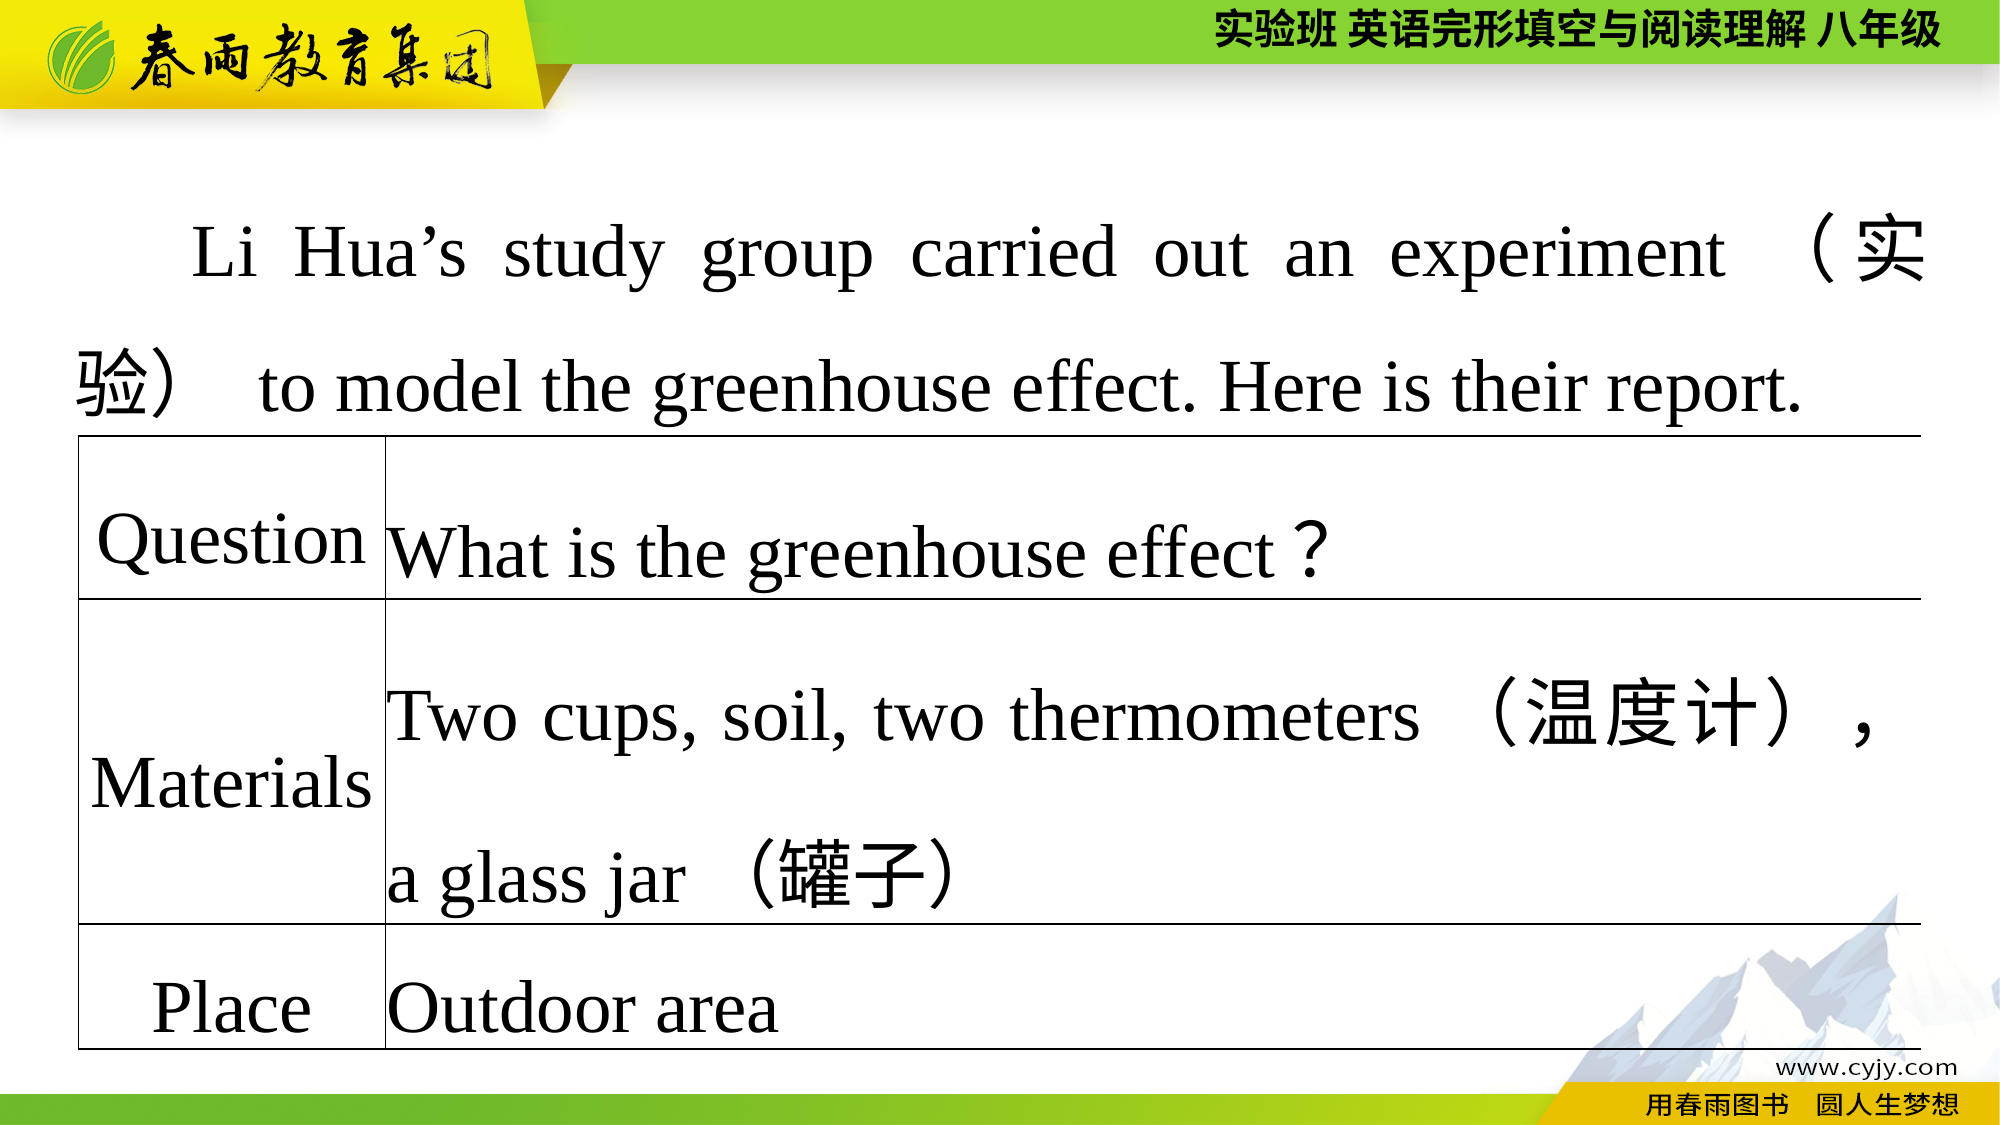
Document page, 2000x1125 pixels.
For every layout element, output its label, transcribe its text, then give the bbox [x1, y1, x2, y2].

picture [0, 0, 2000, 1125]
list Li Hua’s study group carried out an experiment（实验） to model the greenhouse effect. Here is their report. [59, 149, 1944, 421]
table_header What is the greenhouse effect？ [386, 437, 1921, 598]
table_header Question [79, 437, 385, 598]
table_cell Two cups, soil, two thermometers（温度计）， a glass jar（罐子） [386, 600, 1921, 923]
table_cell Place [79, 925, 385, 1048]
table_cell Outdoor area [386, 925, 1921, 1048]
table_cell Materials [79, 600, 385, 923]
